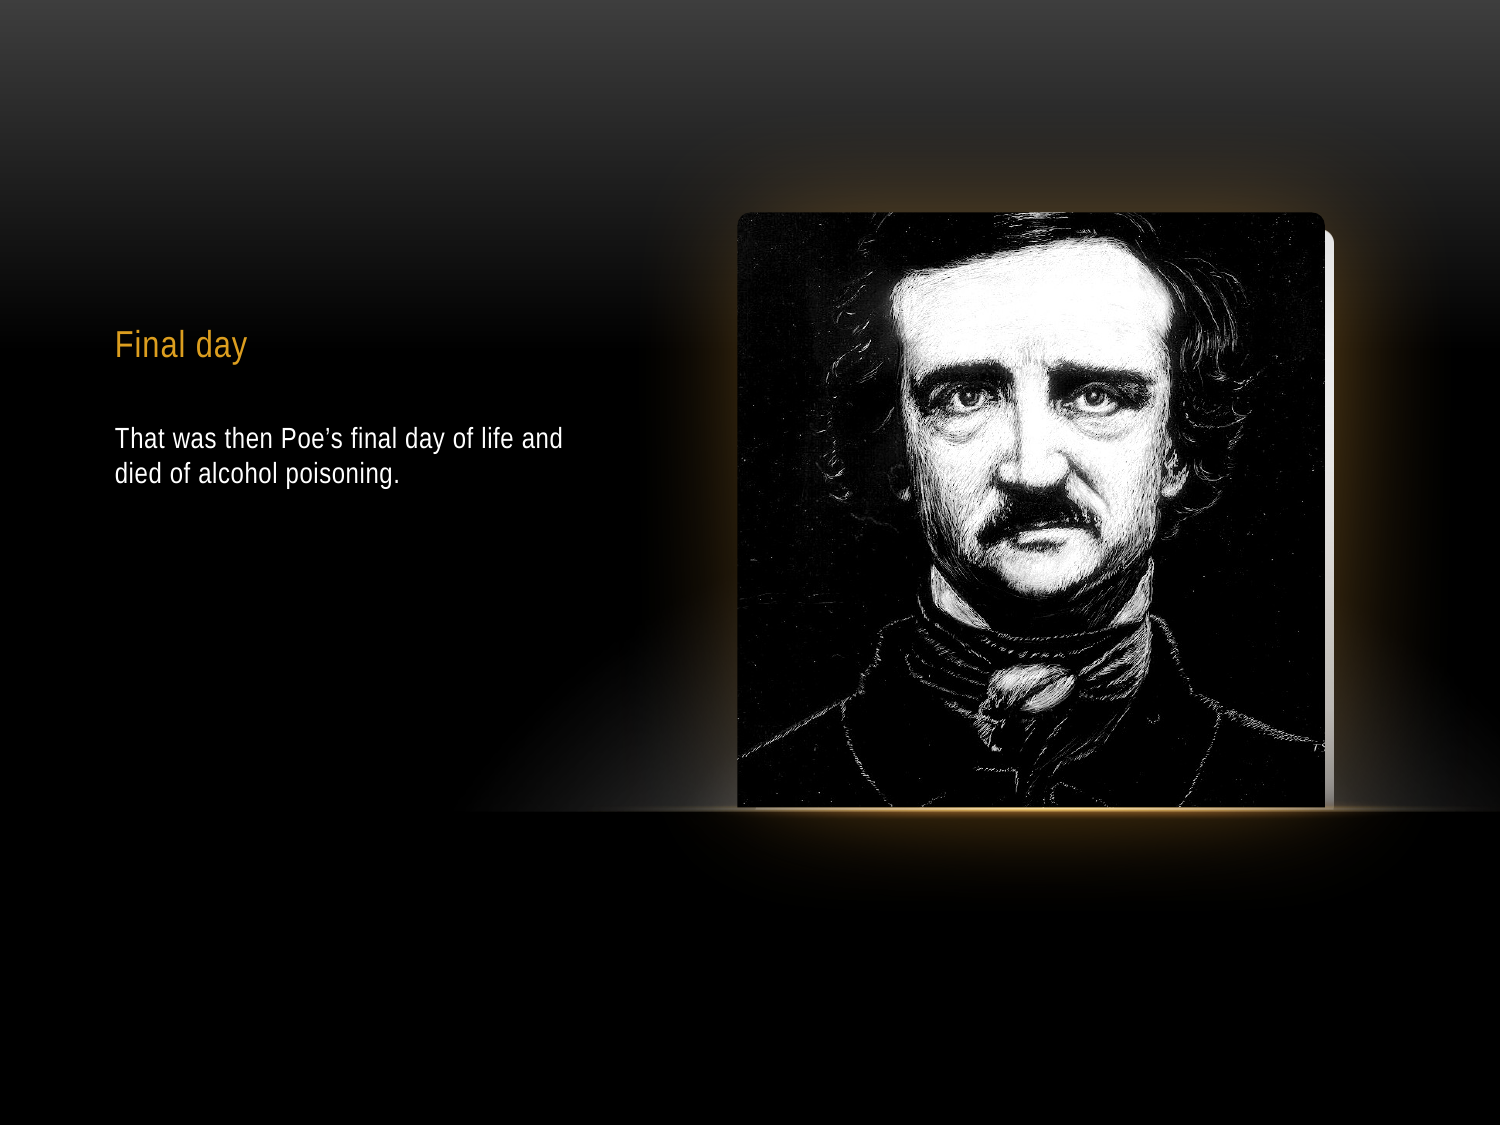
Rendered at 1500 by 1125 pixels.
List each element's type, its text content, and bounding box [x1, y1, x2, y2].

picture [0, 0, 1500, 1125]
title Final day [99, 237, 588, 417]
list That was then Poe’s final day of life and died of alcohol poisoning. [99, 417, 588, 813]
